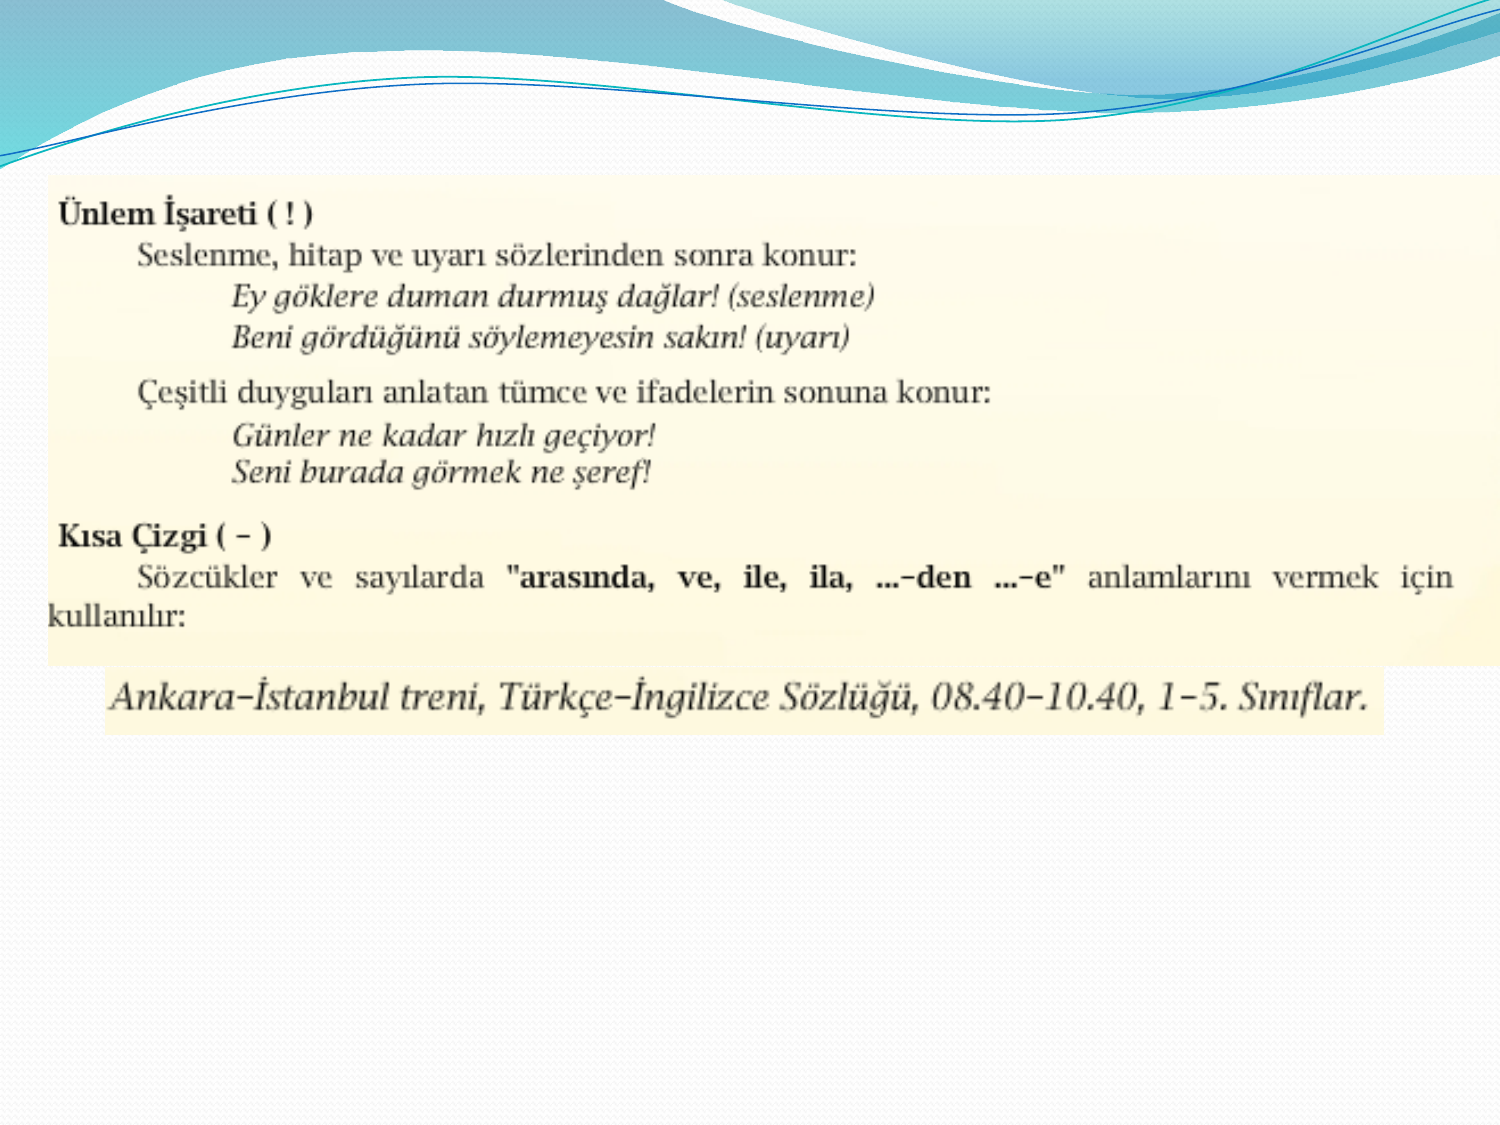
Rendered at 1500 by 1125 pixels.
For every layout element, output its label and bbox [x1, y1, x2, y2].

picture [47, 175, 1500, 666]
picture [105, 667, 1384, 735]
